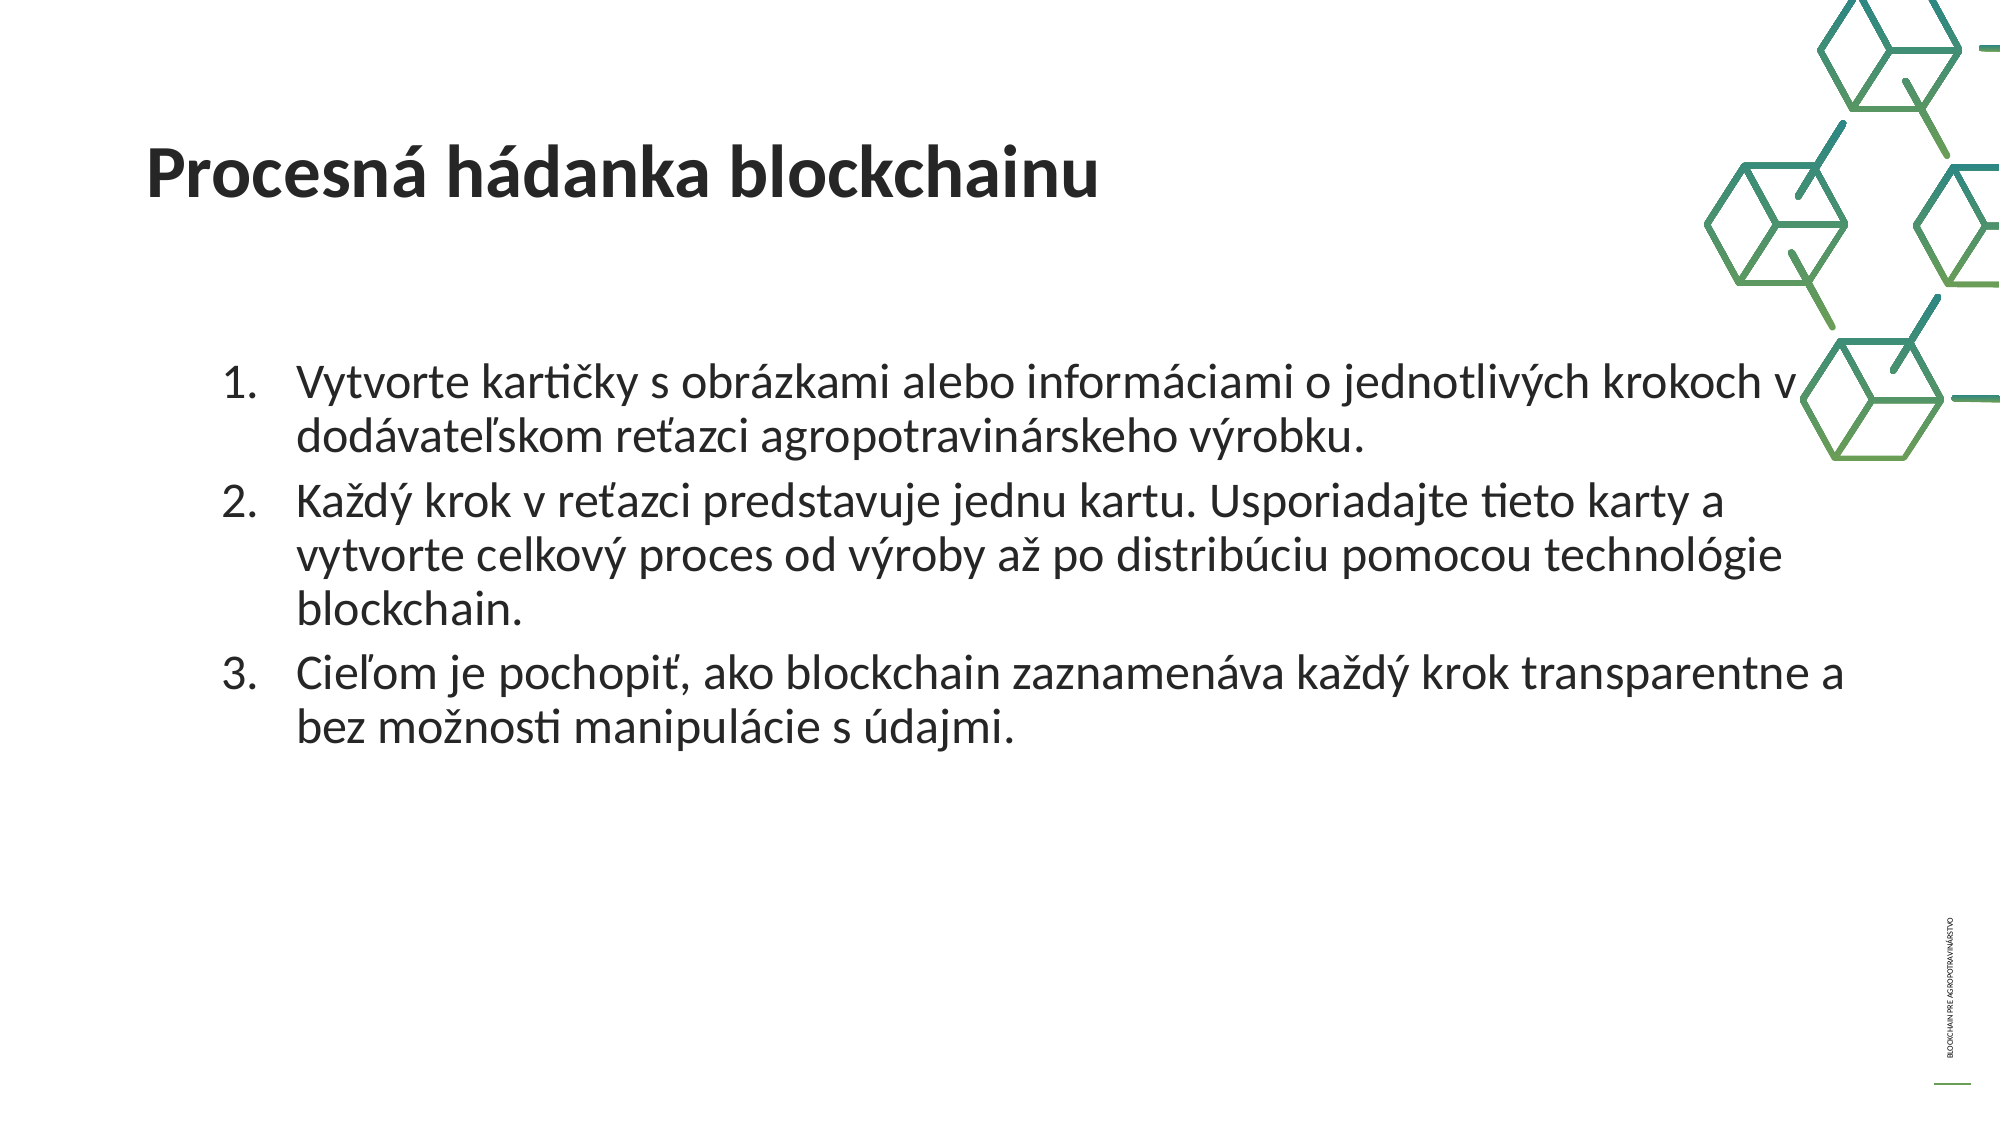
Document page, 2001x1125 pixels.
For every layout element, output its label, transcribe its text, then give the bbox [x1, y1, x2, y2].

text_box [1703, 0, 2000, 462]
list Vytvorte kartičky s obrázkami alebo informáciami o jednotlivých krokoch v dodávateľskom reťazci agropotravinárskeho výrobku. Každý krok v reťazci predstavuje jednu kartu. Usporiadajte tieto karty a vytvorte celkový proces od výroby až po distribúciu pomocou technológie blockchain. Cieľom je pochopiť, ako blockchain zaznamenáva každý krok transparentne a bez možnosti manipulácie s údajmi. [130, 348, 1869, 1035]
list Procesná hádanka blockchainu [130, 124, 1698, 337]
